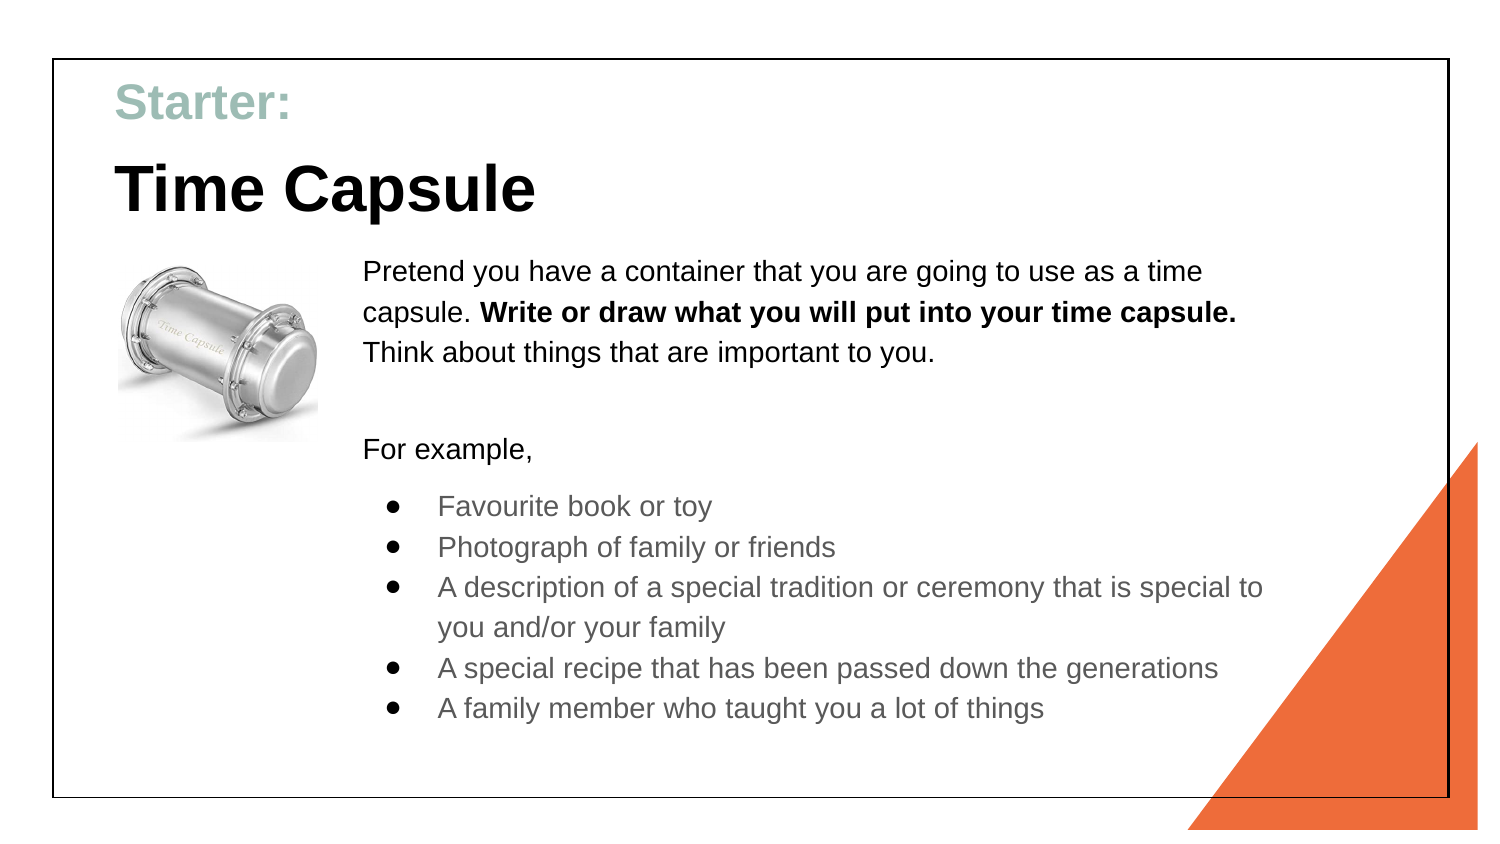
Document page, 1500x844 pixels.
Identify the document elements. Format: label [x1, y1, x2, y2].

text_box [1187, 441, 1478, 830]
picture [52, 58, 1450, 798]
